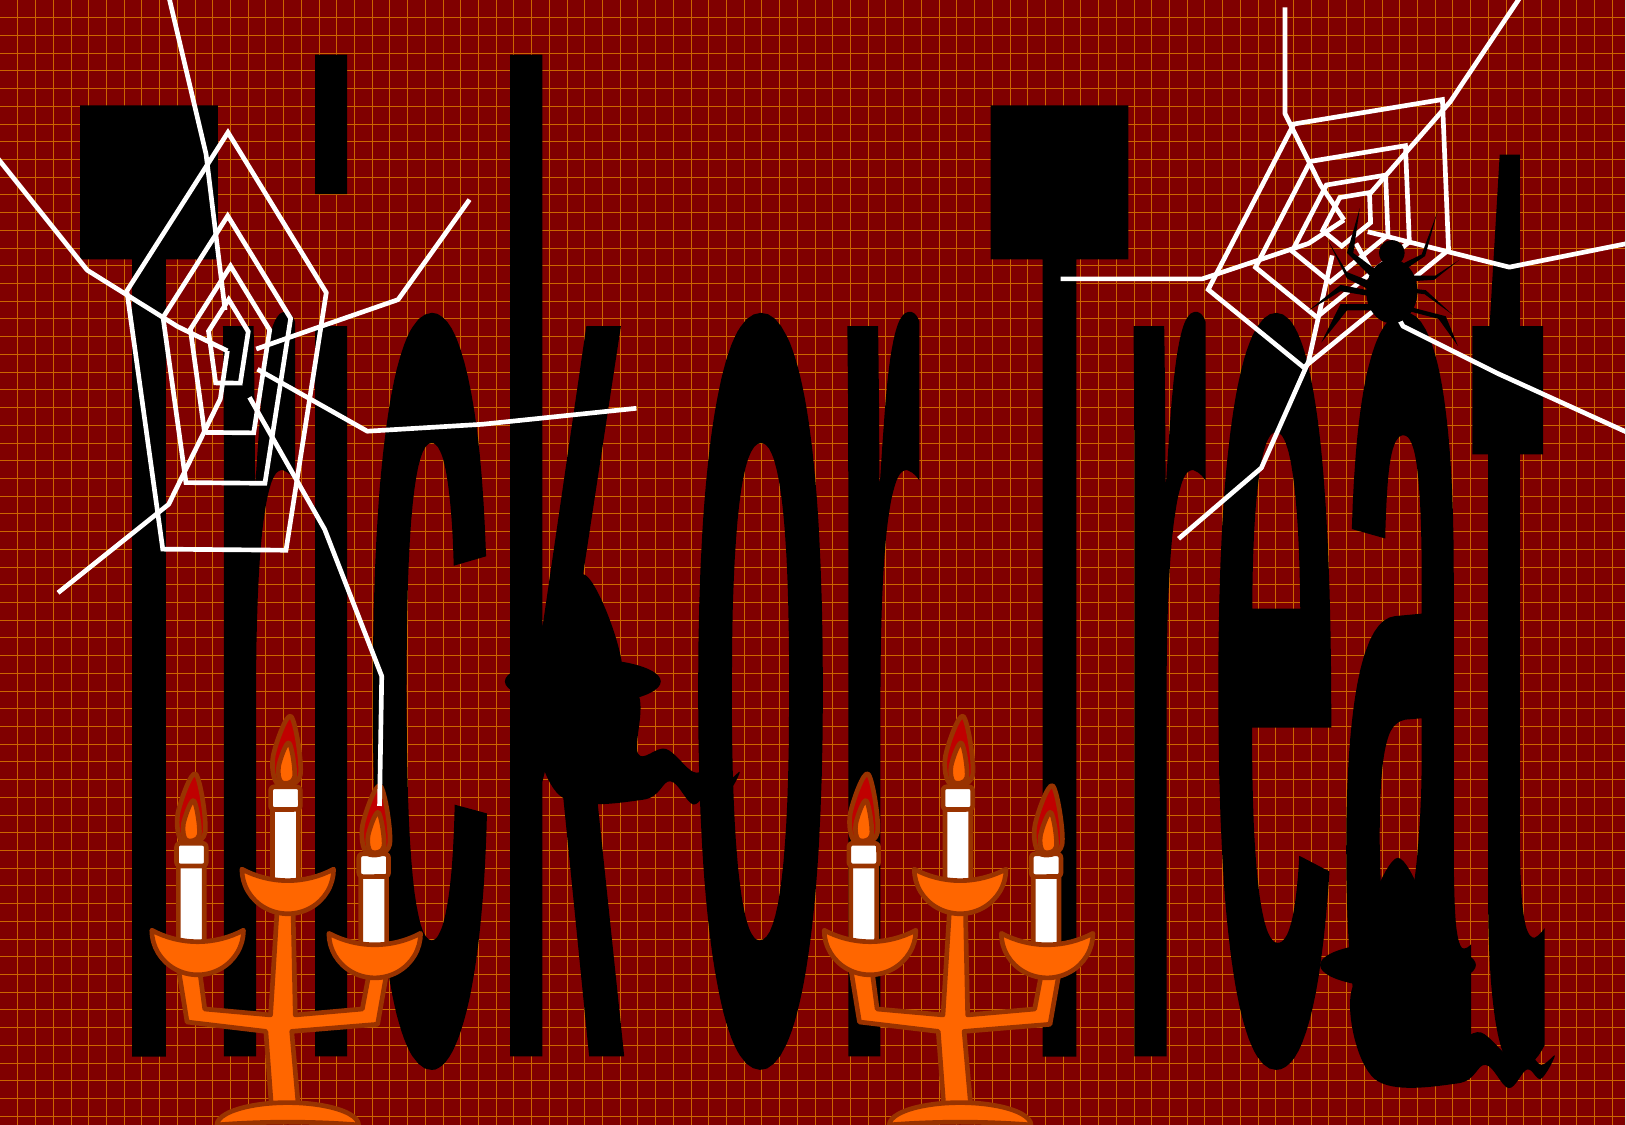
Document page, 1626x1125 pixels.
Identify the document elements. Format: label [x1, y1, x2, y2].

text_box [504, 573, 740, 811]
text_box [0, 795, 146, 1125]
text_box [1308, 207, 1463, 343]
text_box [1060, 0, 1625, 540]
text_box [1077, 547, 1625, 1125]
text_box [0, 18, 553, 787]
text_box [0, 0, 171, 17]
text_box [1319, 857, 1556, 1095]
text_box [991, 106, 1076, 714]
text_box [173, 0, 1055, 1125]
text_box [151, 795, 421, 1125]
text_box [823, 715, 1094, 1125]
